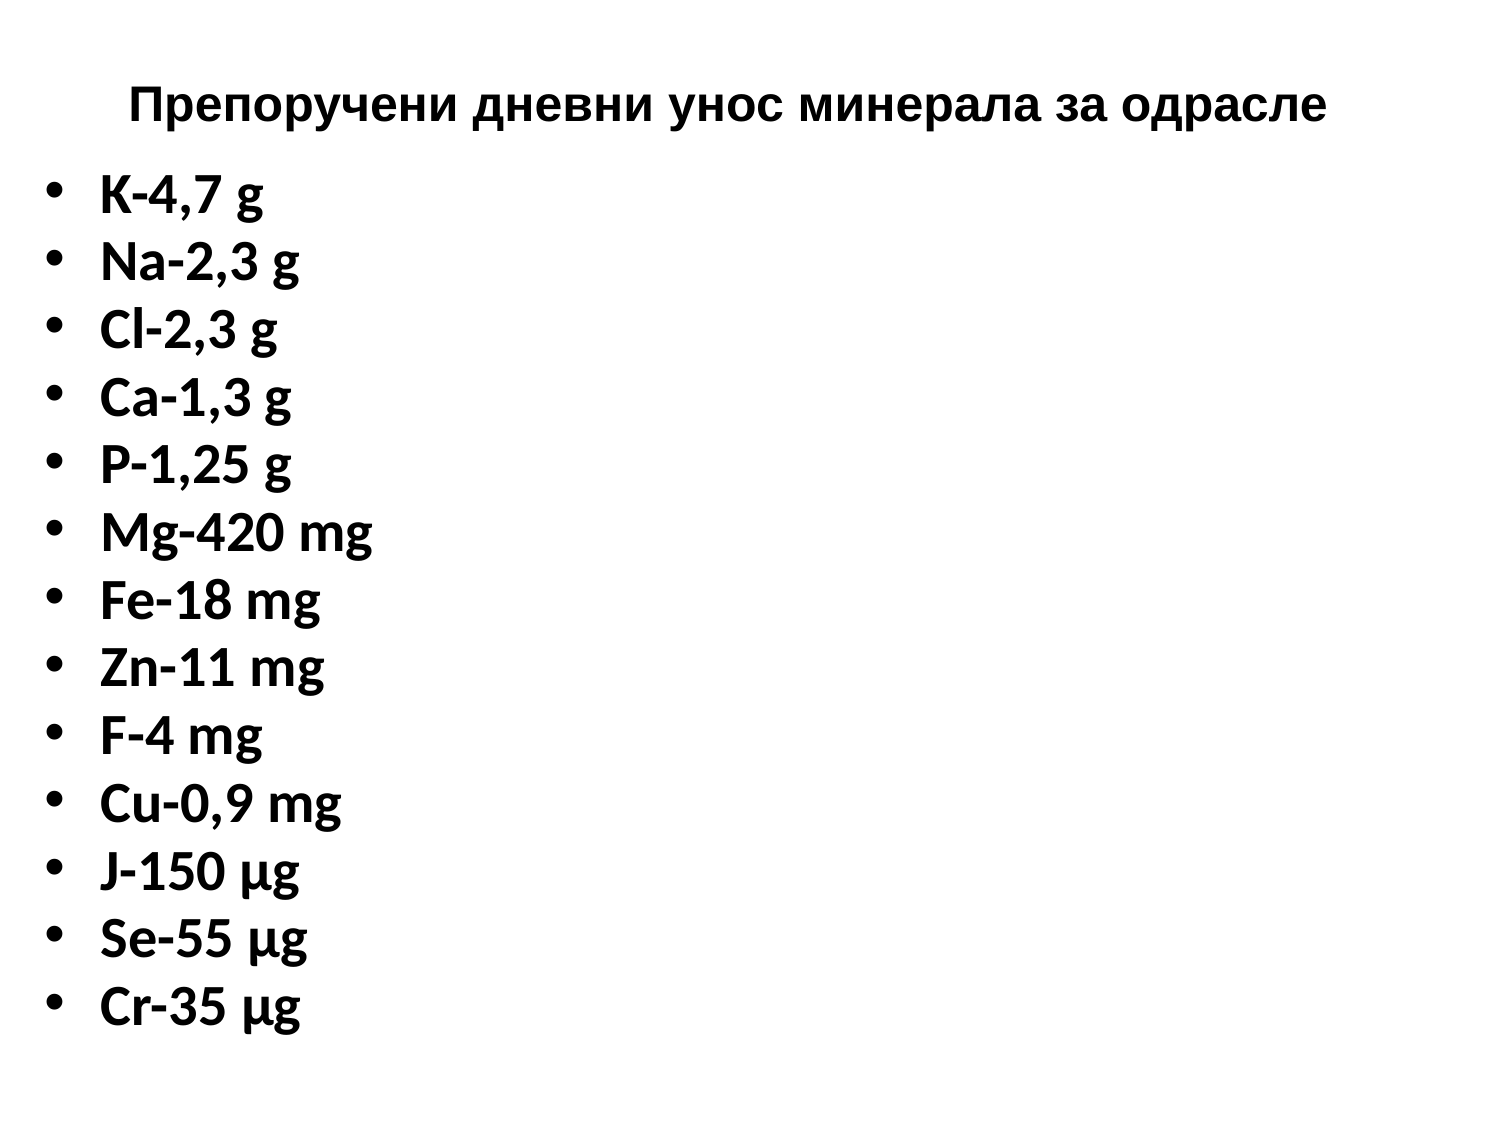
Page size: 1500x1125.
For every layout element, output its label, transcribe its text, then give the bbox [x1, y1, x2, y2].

title Препоручени дневни унос минерала за одрасле [29, 6, 1500, 160]
list K-4,7 g Na-2,3 g Cl-2,3 g Ca-1,3 g P-1,25 g Mg-420 mg Fe-18 mg Zn-11 mg F-4 mg Cu-0,9 mg J-150 μg Se-55 μg Cr-35 μg [29, 160, 1500, 1079]
